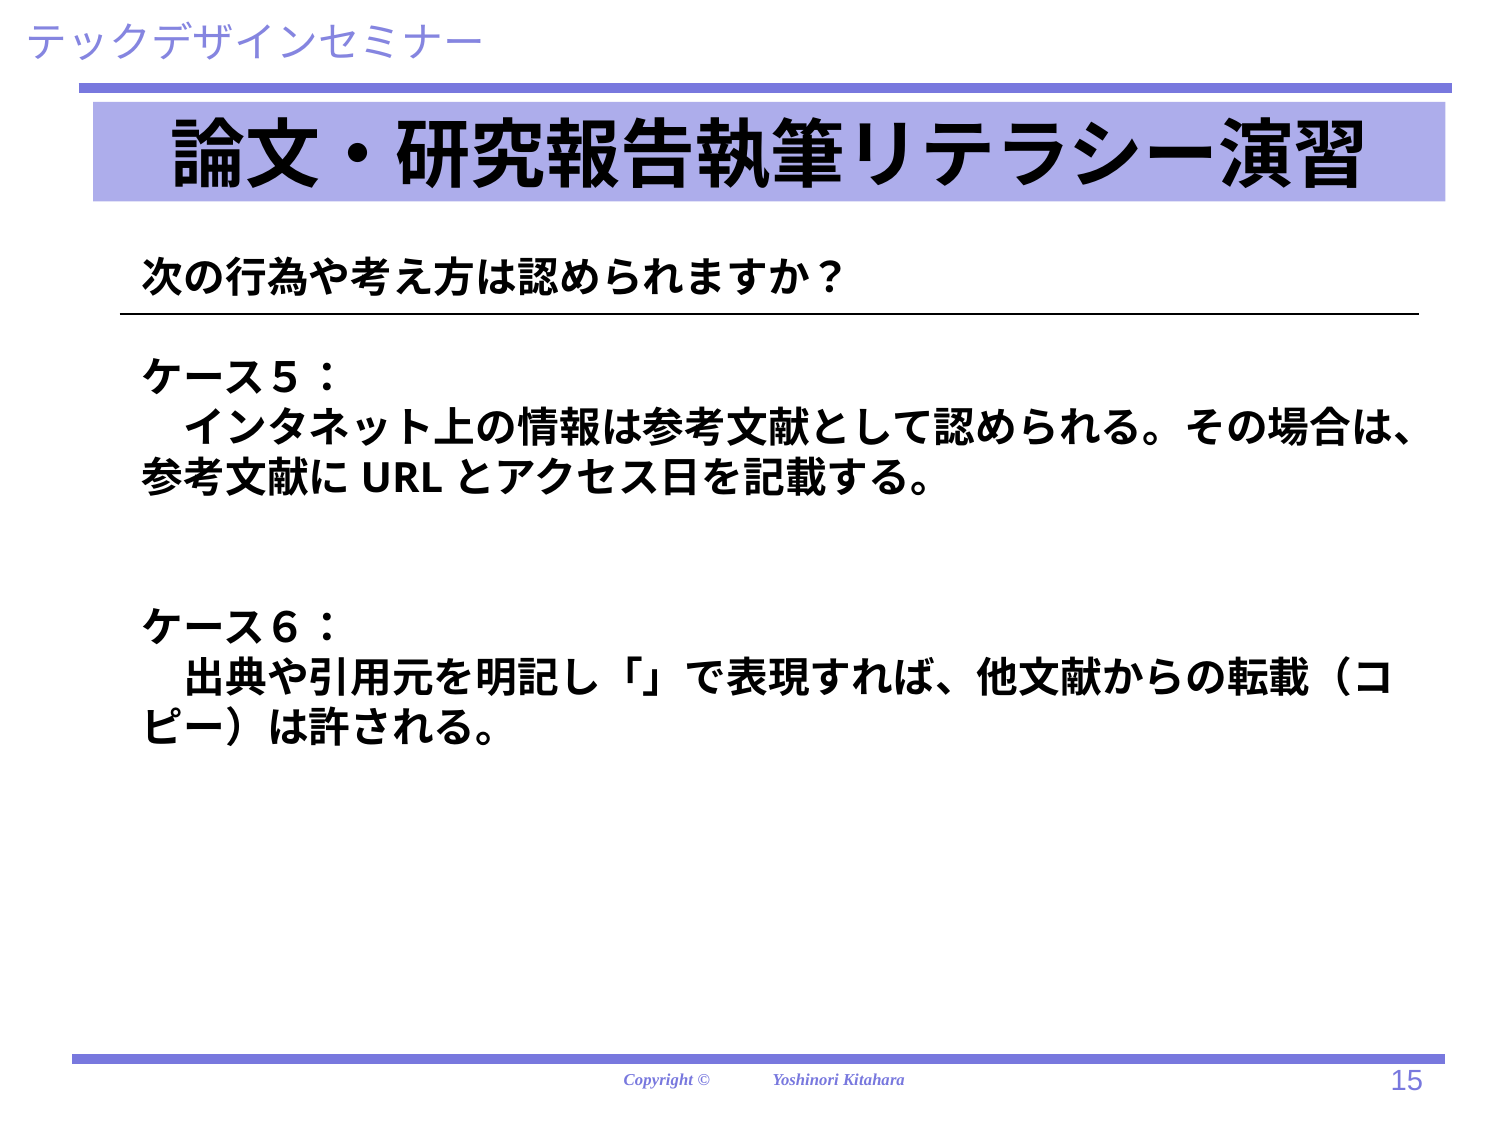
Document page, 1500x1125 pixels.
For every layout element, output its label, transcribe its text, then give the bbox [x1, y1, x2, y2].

text_box 次の行為や考え方は認められますか？ ケース５： インタネット上の情報は参考文献として認められる。その場合は、参考文献にURLとアクセス日を記載する。 ケース６： 出典や引用元を明記し「」で表現すれば、他文献からの転載（コピー）は許される。 [127, 243, 1446, 859]
text_box 論文・研究報告執筆リテラシー演習 [91, 100, 1448, 203]
